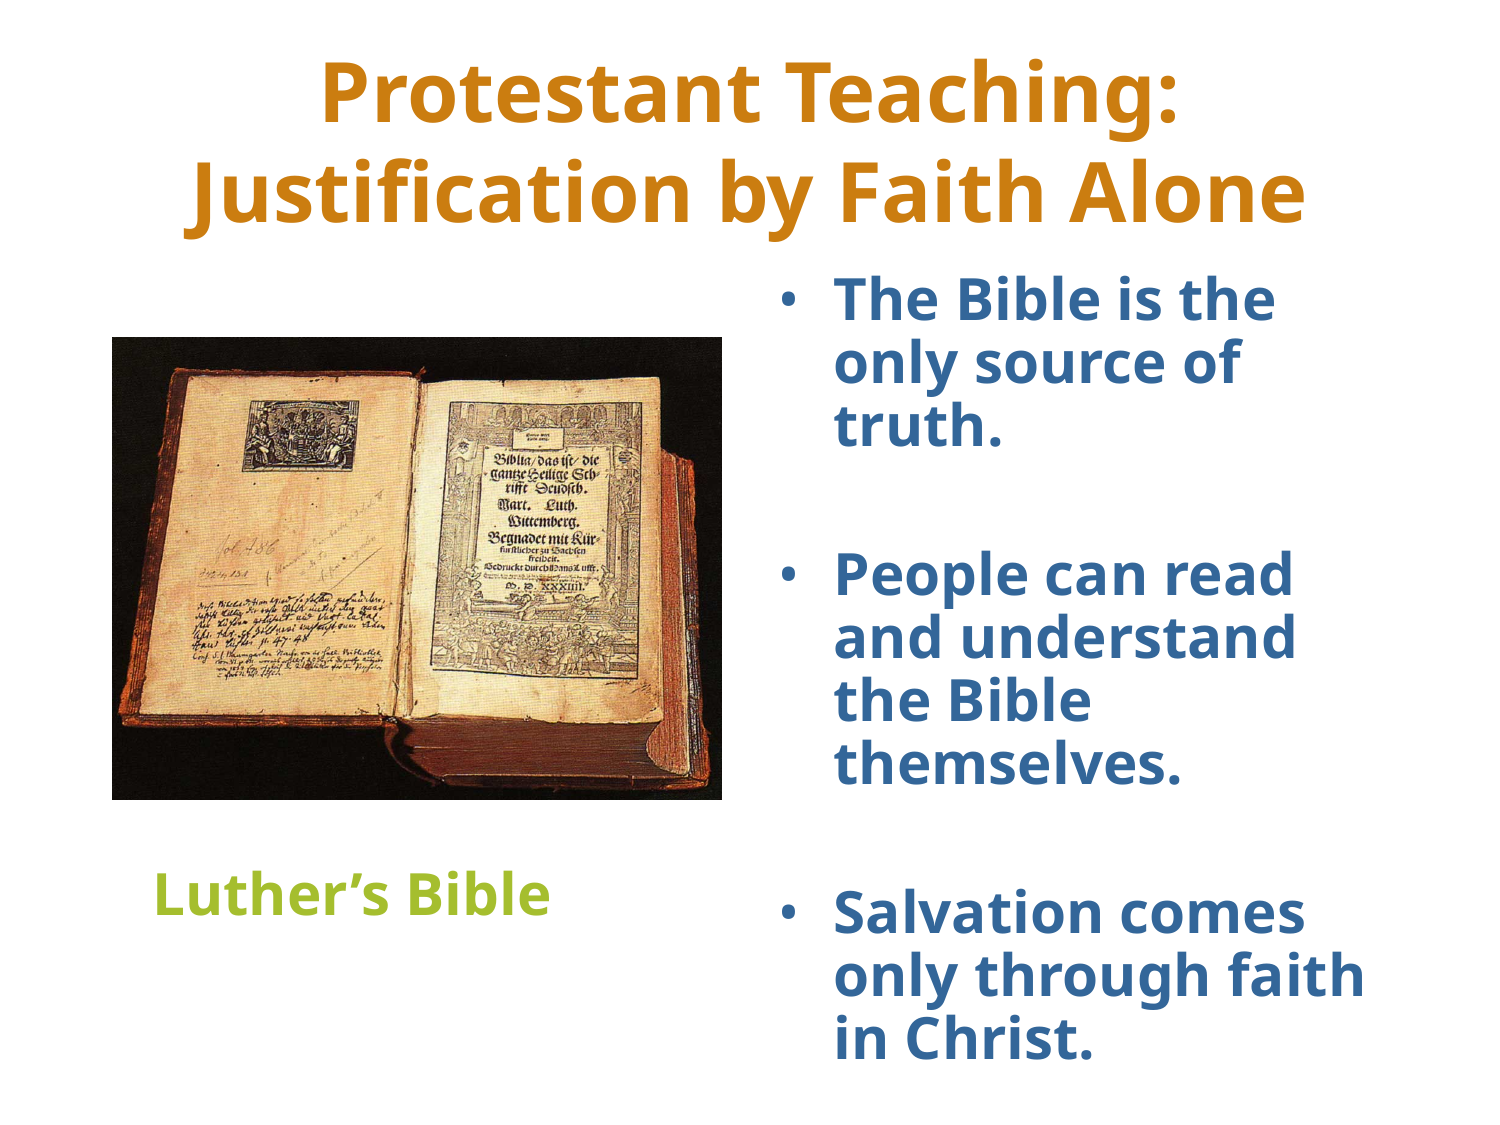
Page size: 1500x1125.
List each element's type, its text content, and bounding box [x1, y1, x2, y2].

list The Bible is the only source of truth. People can read and understand the Bible themselves. Salvation comes only through faith in Christ. [762, 262, 1425, 1100]
text_box Luther’s Bible [137, 849, 661, 1007]
picture [112, 337, 722, 801]
title Protestant Teaching: Justification by Faith Alone [75, 45, 1425, 233]
